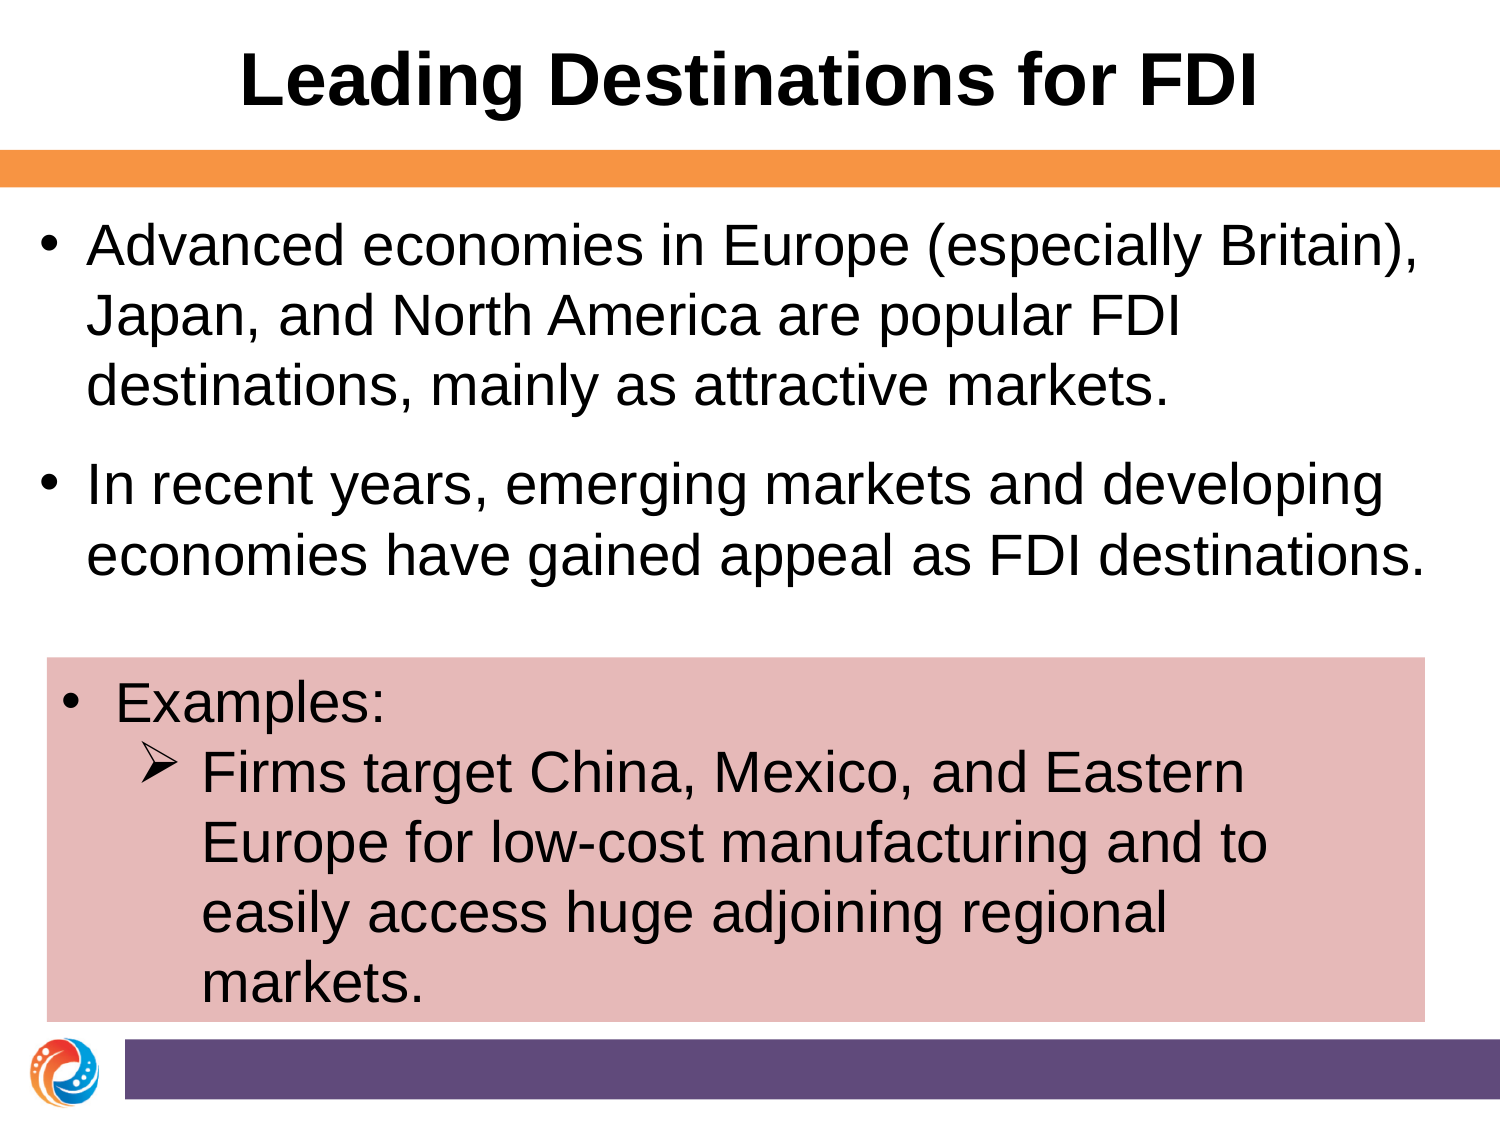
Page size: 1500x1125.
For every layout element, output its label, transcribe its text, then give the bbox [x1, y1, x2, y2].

footer Copyright © 2014 Pearson Education [512, 1042, 988, 1103]
title Leading Destinations for FDI [112, 6, 1388, 145]
text_box [0, 148, 1500, 190]
text_box Examples: Firms target China, Mexico, and Eastern Europe for low-cost manufacturing and to easily access huge adjoining regional markets. [46, 657, 1425, 1022]
picture [23, 1032, 105, 1111]
text_box [125, 1039, 1500, 1100]
subtitle Advanced economies in Europe (especially Britain), Japan, and North America are popular FDI destinations, mainly as attractive markets. In recent years, emerging markets and developing economies have gained appeal as FDI destinations. [24, 199, 1463, 1026]
